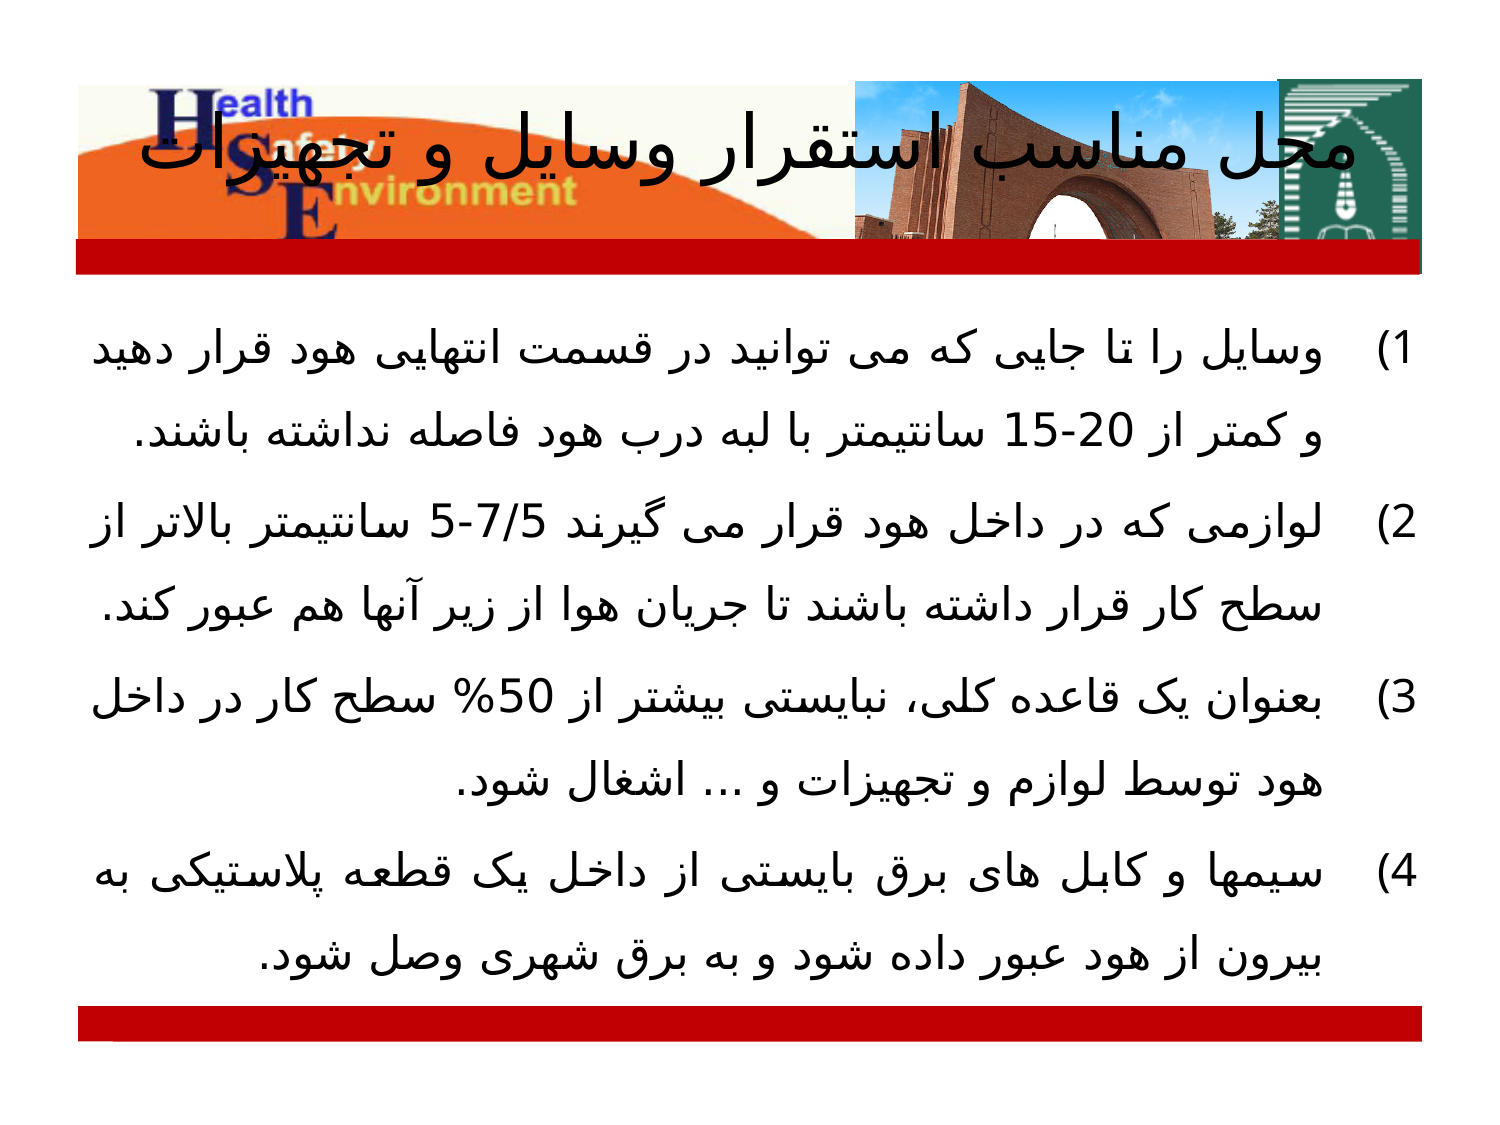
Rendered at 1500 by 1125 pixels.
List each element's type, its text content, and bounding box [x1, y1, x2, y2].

title محل مناسب استقرار وسایل و تجهیزات [75, 45, 1425, 233]
picture [78, 233, 1422, 274]
list وسایل را تا جایی که می توانید در قسمت انتهایی هود قرار دهید و کمتر از 20-15 سانتیمتر با لبه درب هود فاصله نداشته باشند. لوازمی که در داخل هود قرار می گیرند 7/5-5 سانتیمتر بالاتر از سطح کار قرار داشته باشند تا جریان هوا از زیر آنها هم عبور کند. بعنوان یک قاعده کلی، نبایستی بیشتر از 50% سطح کار در داخل هود توسط لوازم و تجهیزات و ... اشغال شود. سیمها و کابل های برق بایستی از داخل یک قطعه پلاستیکی به بیرون از هود عبور داده شود و به برق شهری وصل شود. [75, 282, 1425, 1025]
